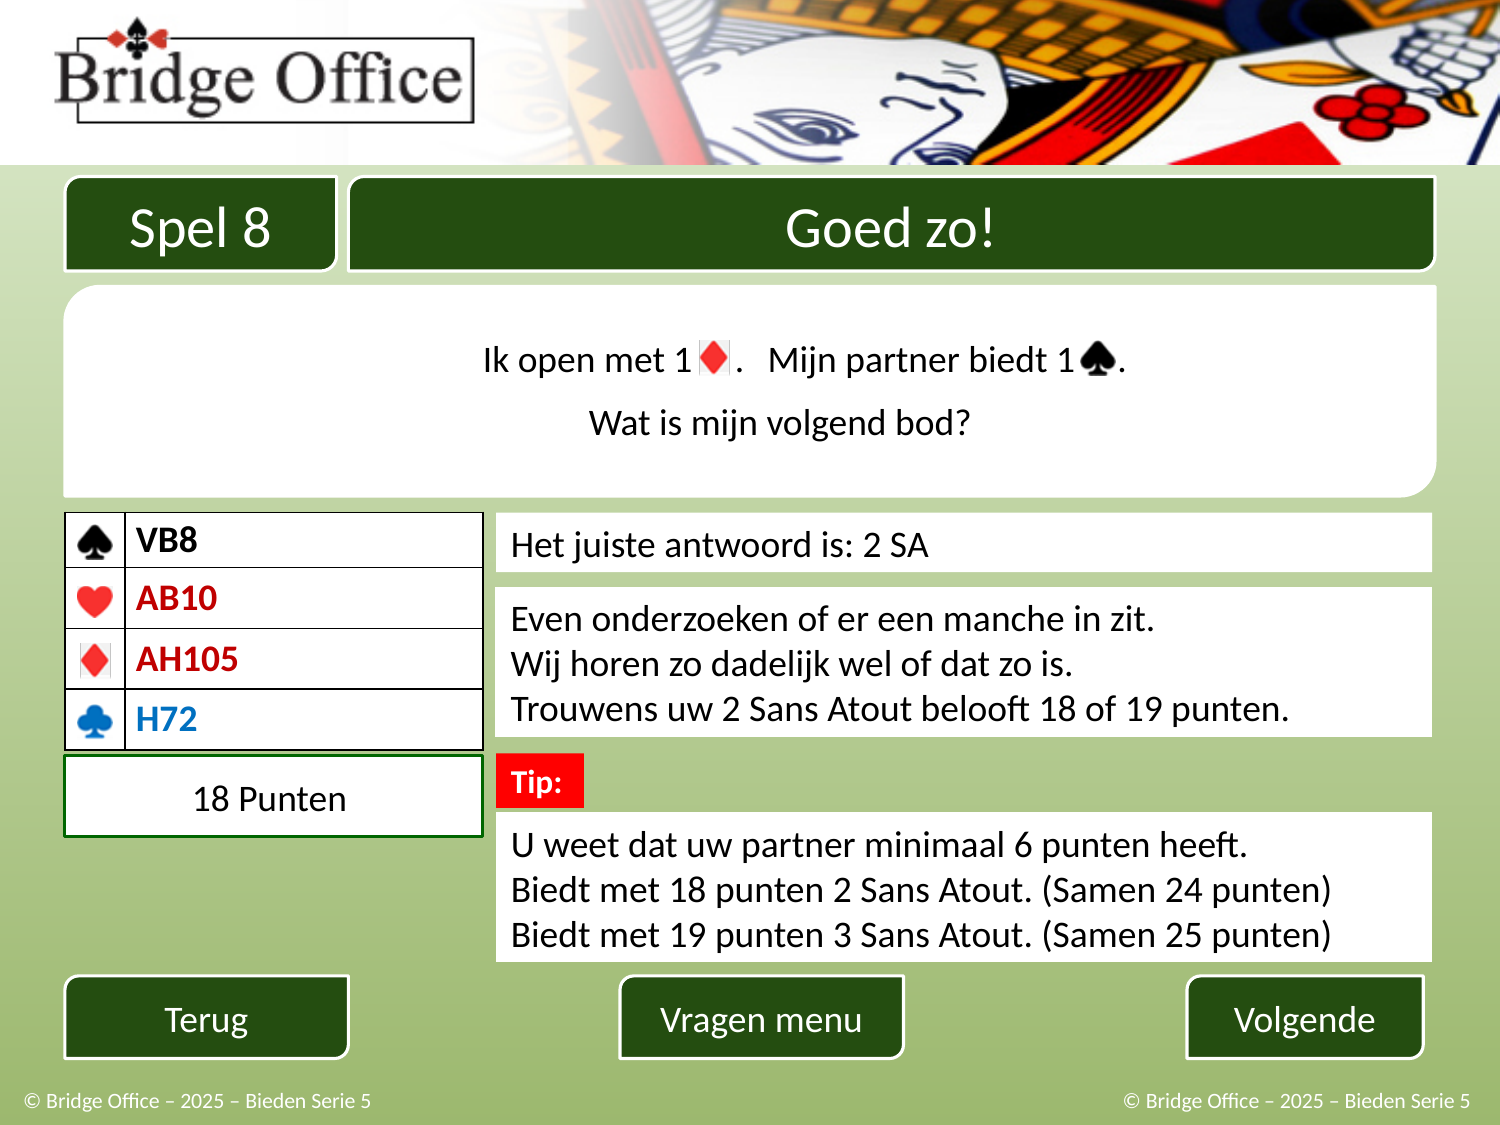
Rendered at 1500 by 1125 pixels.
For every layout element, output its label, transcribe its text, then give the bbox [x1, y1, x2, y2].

table_cell H72 [126, 690, 482, 749]
text_box Volgende [1185, 974, 1425, 1061]
table_header [66, 513, 124, 567]
text_box © Bridge Office – 2025 – Bieden Serie 5 [8, 1079, 393, 1121]
text_box Mijn partner biedt 1 . [752, 327, 1167, 387]
picture [0, 0, 1500, 166]
text_box 18 Punten [63, 754, 484, 838]
text_box © Bridge Office – 2025 – Bieden Serie 5 [1107, 1079, 1500, 1121]
text_box Tip: [496, 753, 584, 808]
picture [77, 524, 114, 561]
text_box Ik open met 1 . [468, 327, 788, 388]
picture [1079, 340, 1116, 376]
text_box [63, 284, 1437, 498]
table_cell [66, 690, 124, 749]
table_cell AB10 [126, 568, 482, 628]
picture [77, 703, 114, 740]
picture [77, 585, 114, 618]
table_header VB8 [126, 513, 482, 567]
text_box Vragen menu [618, 974, 906, 1061]
text_box Terug [63, 974, 350, 1061]
text_box Het juiste antwoord is: 2 SA [496, 512, 1433, 573]
picture [696, 340, 733, 376]
table_cell [66, 568, 124, 628]
table_cell [66, 629, 124, 688]
table_cell AH105 [126, 629, 482, 688]
text_box Even onderzoeken of er een manche in zit. Wij horen zo dadelijk wel of dat zo is. Trouwens uw 2 Sans Atout belooft 18 of 19 punten. [495, 587, 1432, 737]
picture [77, 643, 114, 679]
text_box U weet dat uw partner minimaal 6 punten heeft. Biedt met 18 punten 2 Sans Atout. (Samen 24 punten) Biedt met 19 punten 3 Sans Atout. (Samen 25 punten) [496, 812, 1432, 962]
text_box Wat is mijn volgend bod? [573, 390, 995, 451]
text_box Spel 8 [63, 179, 339, 273]
text_box Goed zo! [346, 179, 1437, 273]
